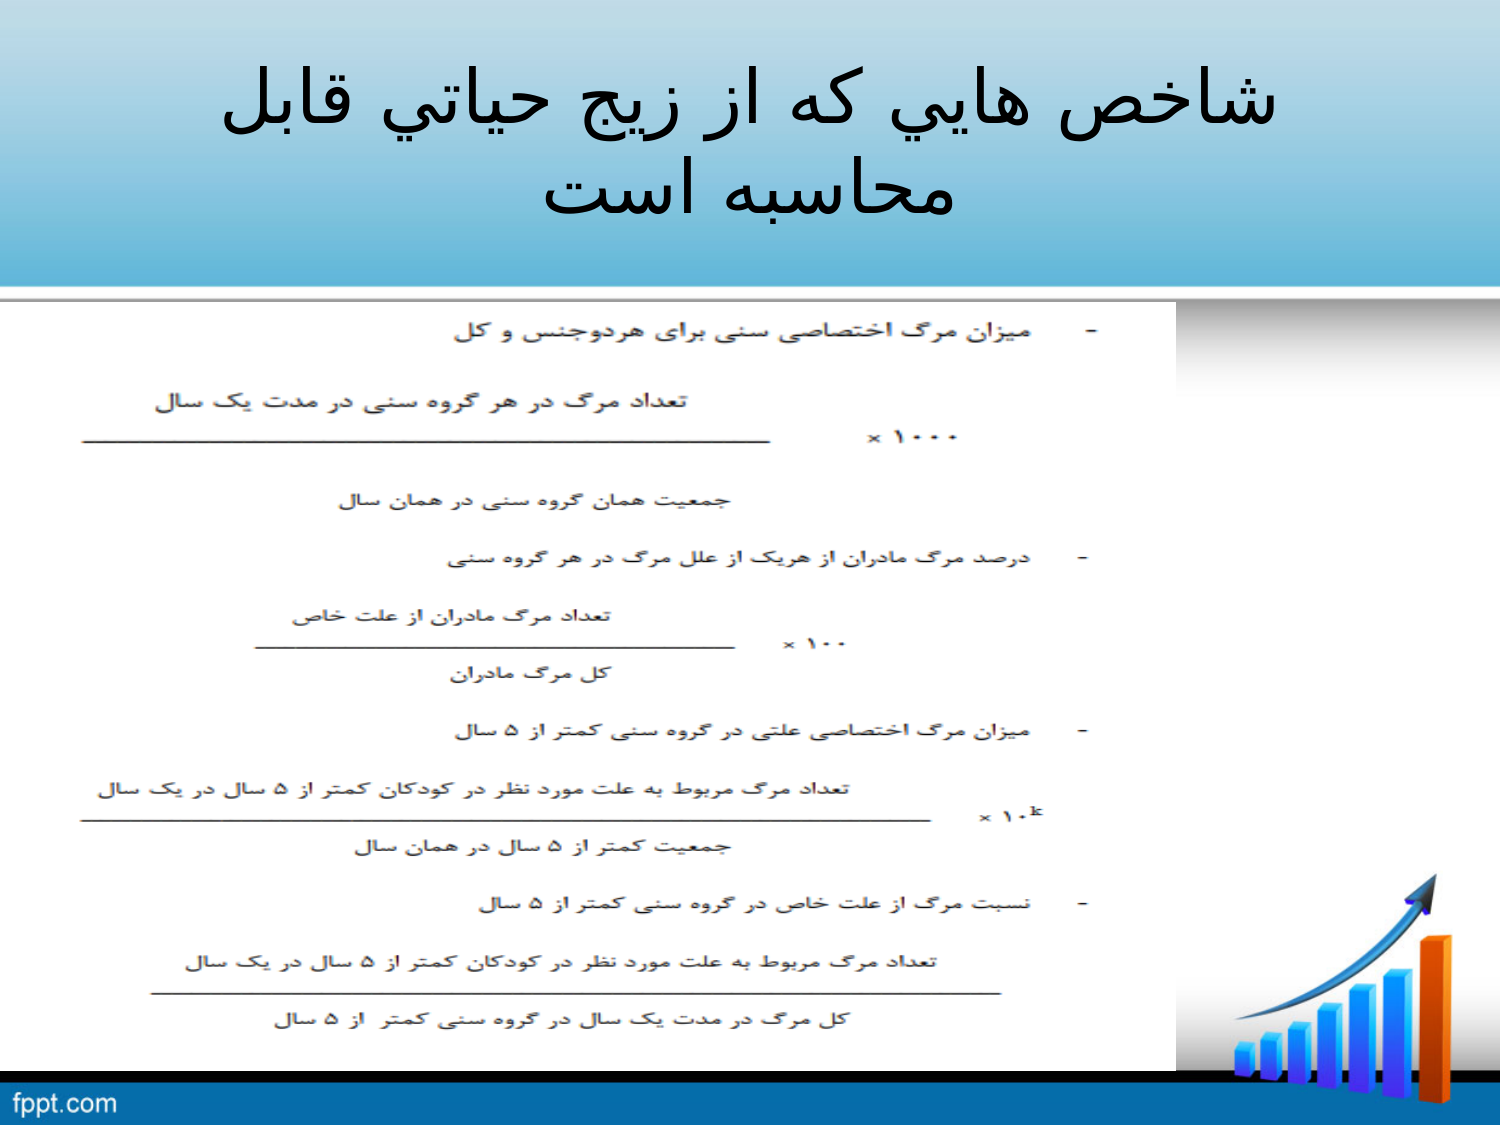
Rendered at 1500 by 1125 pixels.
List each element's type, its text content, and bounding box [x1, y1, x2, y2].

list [0, 302, 1177, 443]
picture [0, 0, 1500, 1125]
title شاخص هایي که از زیج حياتي قابل محاسبه است [75, 45, 1425, 233]
